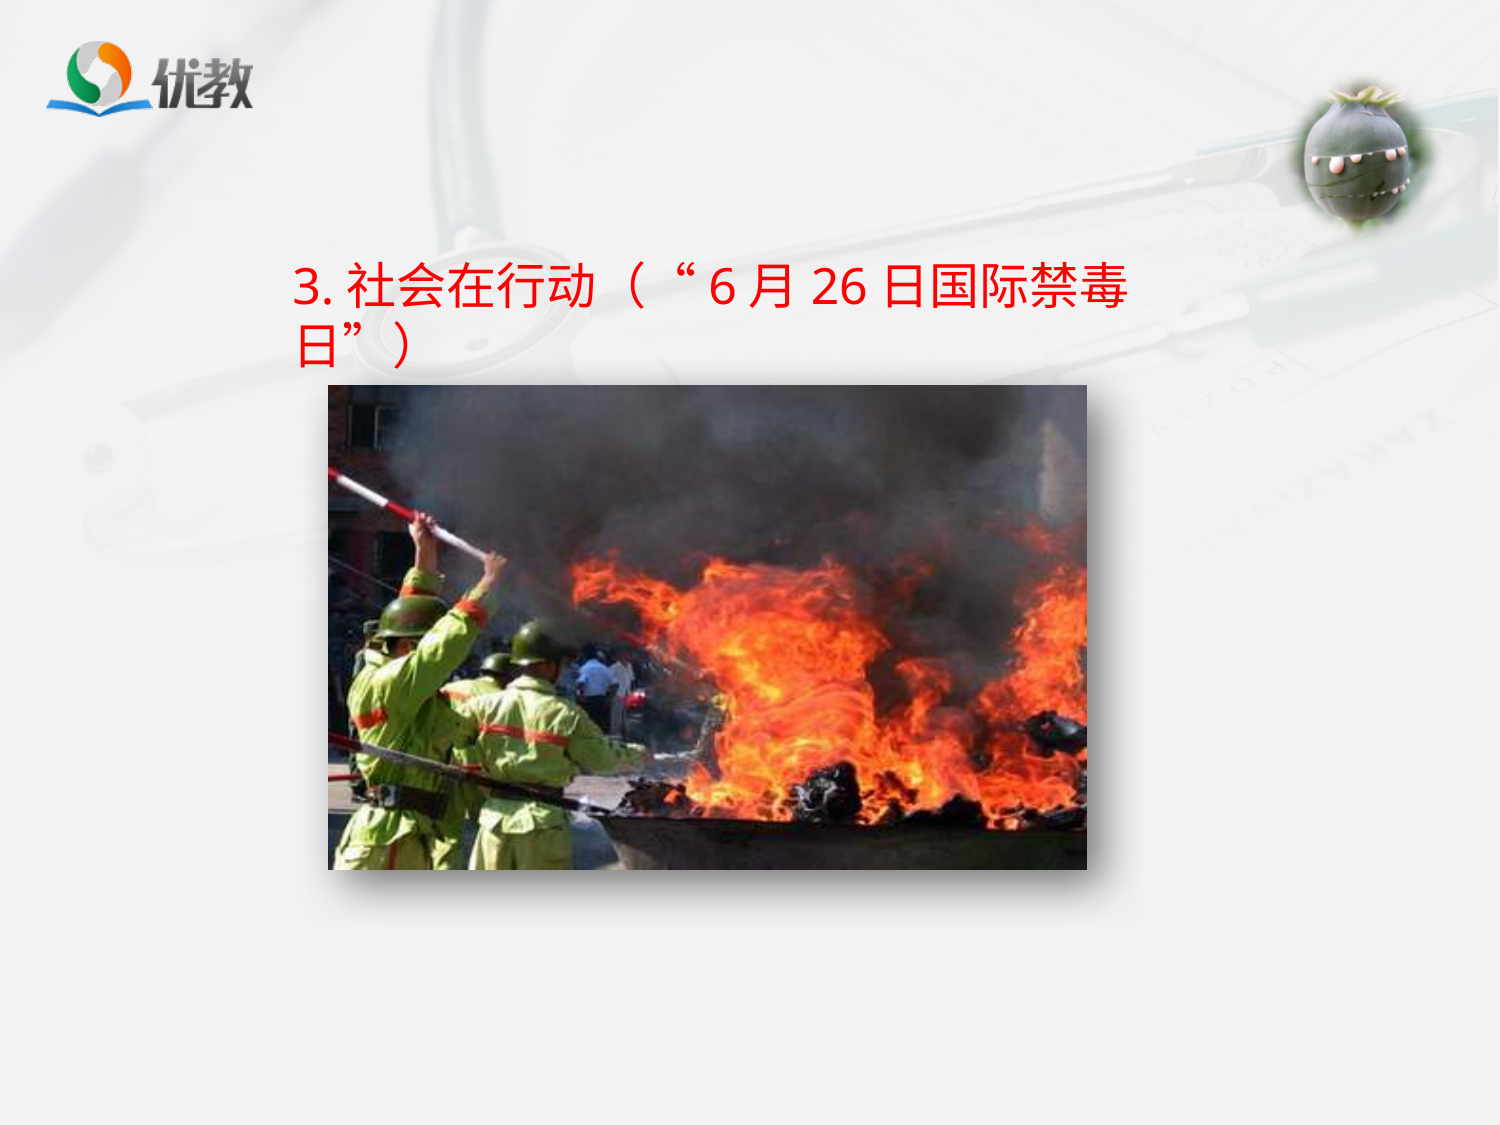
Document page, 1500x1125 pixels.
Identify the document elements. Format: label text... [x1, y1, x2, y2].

text_box 3.社会在行动（“6月26日国际禁毒日”） [277, 247, 1241, 383]
text_box [100, 7, 329, 68]
picture [0, 0, 1500, 1125]
